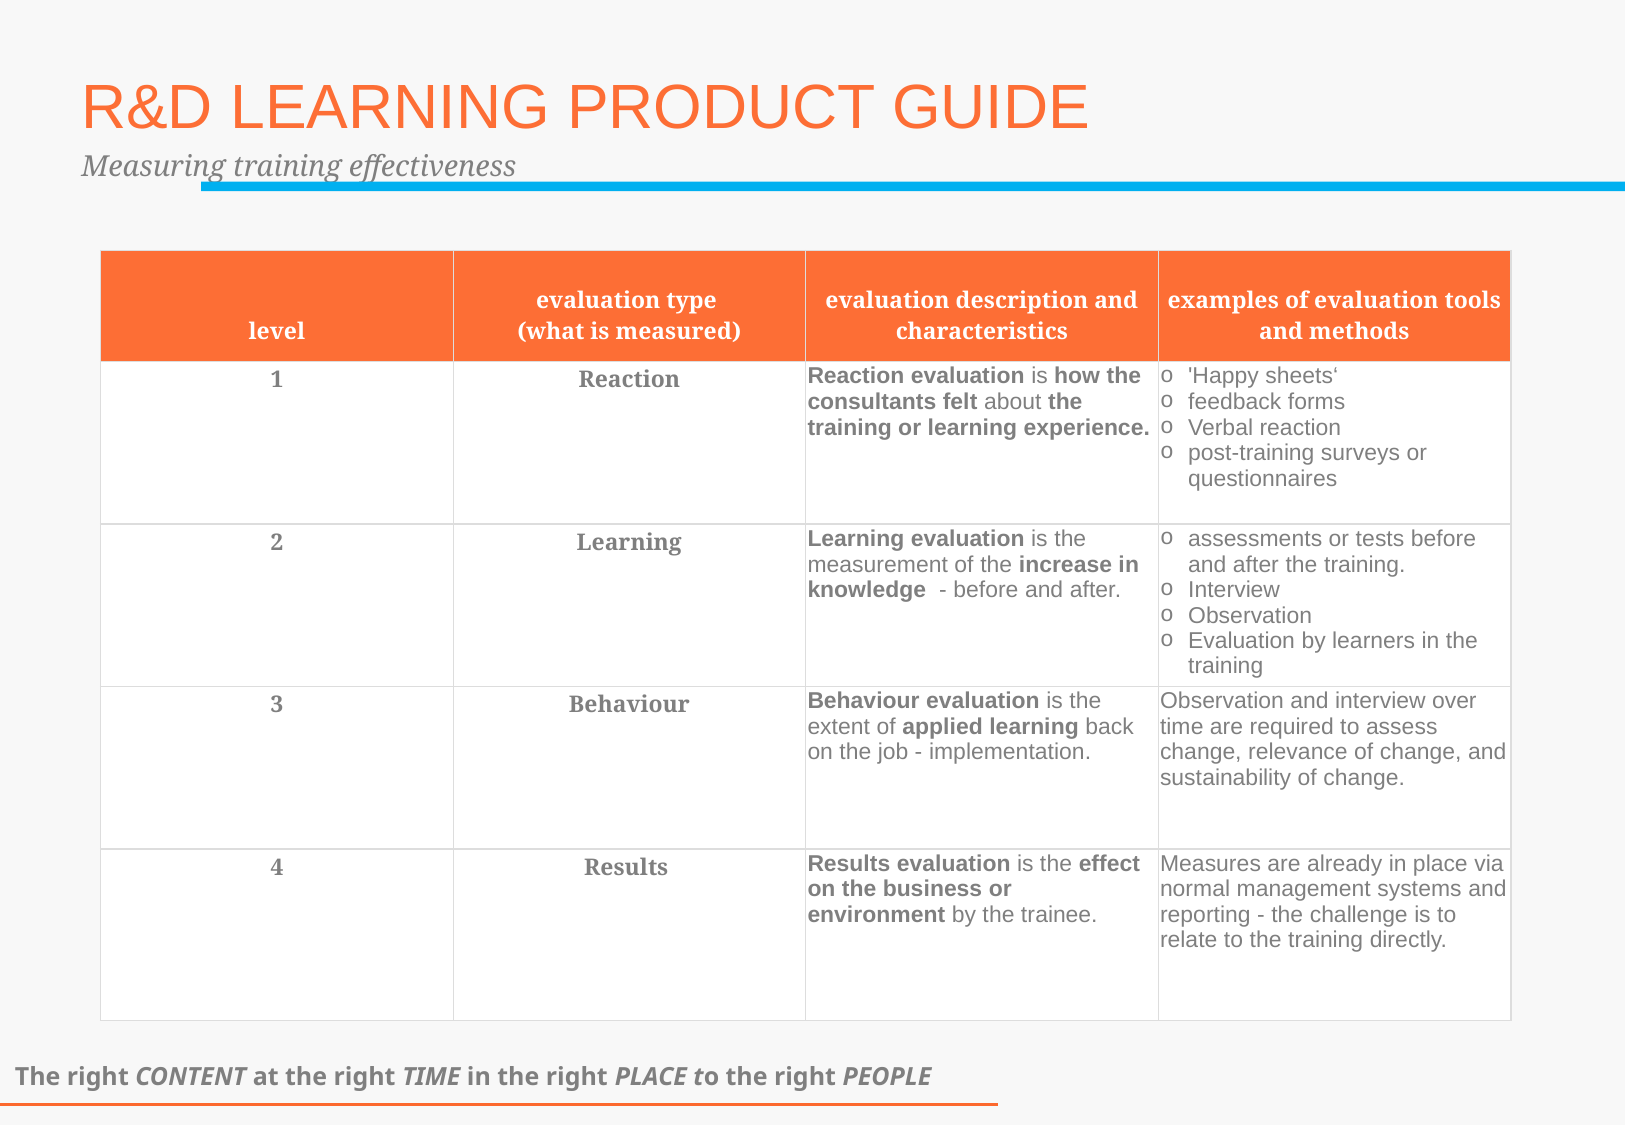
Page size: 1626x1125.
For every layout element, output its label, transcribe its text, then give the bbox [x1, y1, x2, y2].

table_cell Reaction evaluation is how the consultants felt about the training or learning experience. [806, 362, 1158, 523]
table_cell 3 [101, 687, 453, 848]
table_cell 2 [101, 525, 453, 686]
text_box The right CONTENT at the right TIME in the right PLACE to the right PEOPLE [0, 1053, 1134, 1125]
table_cell 4 [101, 850, 453, 1020]
table_header evaluation description and characteristics [806, 251, 1158, 361]
table_cell Behaviour evaluation is the extent of applied learning back on the job - implementation. [806, 687, 1158, 848]
list Measuring training effectiveness [81, 140, 1544, 229]
table_cell assessments or tests before and after the training. Interview Observation Evaluation by learners in the training [1159, 525, 1510, 686]
table_cell Learning evaluation is the measurement of the increase in knowledge - before and after. [806, 525, 1158, 686]
title R&D Learning product guide [81, 75, 1544, 140]
table_cell Results evaluation is the effect on the business or environment by the trainee. [806, 850, 1158, 1020]
table_cell Reaction [454, 362, 805, 523]
table_cell 1 [101, 362, 453, 523]
table_header examples of evaluation tools and methods [1159, 251, 1510, 361]
table_cell Results [454, 850, 805, 1020]
table_header level [101, 251, 453, 361]
table_cell Behaviour [454, 687, 805, 848]
table_header evaluation type (what is measured) [454, 251, 805, 361]
table_cell Observation and interview over time are required to assess change, relevance of change, and sustainability of change. [1159, 687, 1510, 848]
table_cell Learning [454, 525, 805, 686]
table_cell Measures are already in place via normal management systems and reporting - the challenge is to relate to the training directly. [1159, 850, 1510, 1020]
table_cell 'Happy sheets‘ feedback forms Verbal reaction post-training surveys or questionnaires [1159, 362, 1510, 523]
